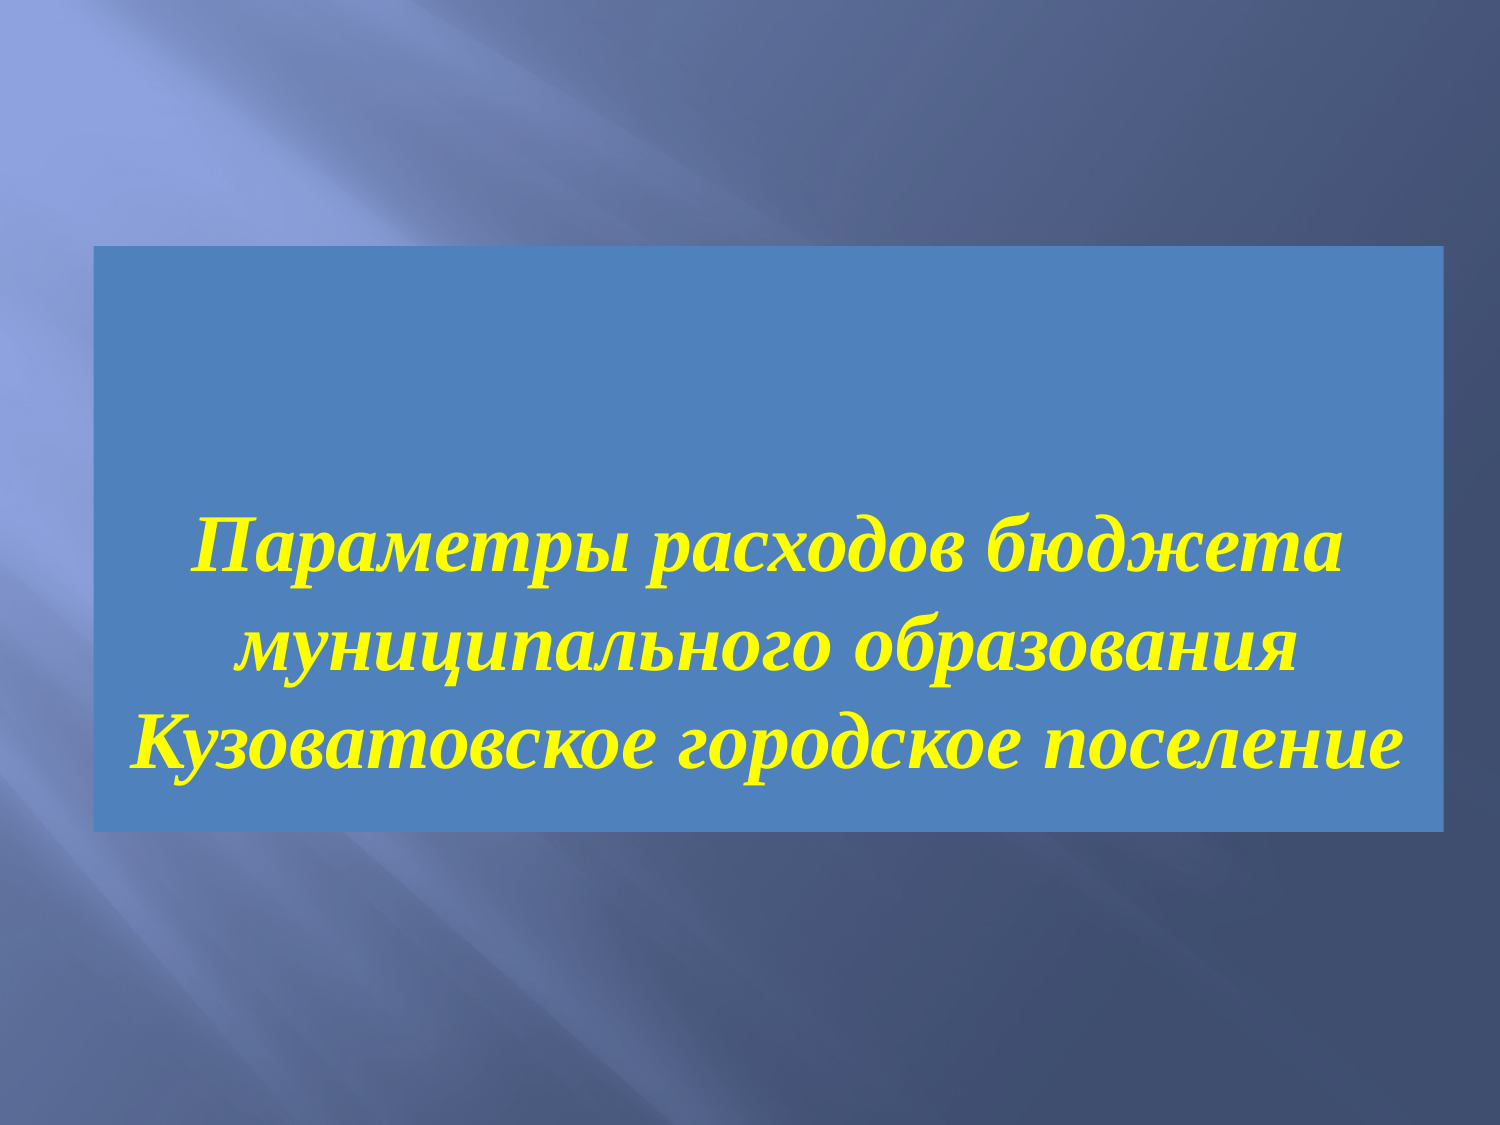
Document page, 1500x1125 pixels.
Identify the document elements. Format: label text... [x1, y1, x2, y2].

title Параметры расходов бюджета муниципального образования Кузоватовское городское поселение [93, 246, 1444, 832]
